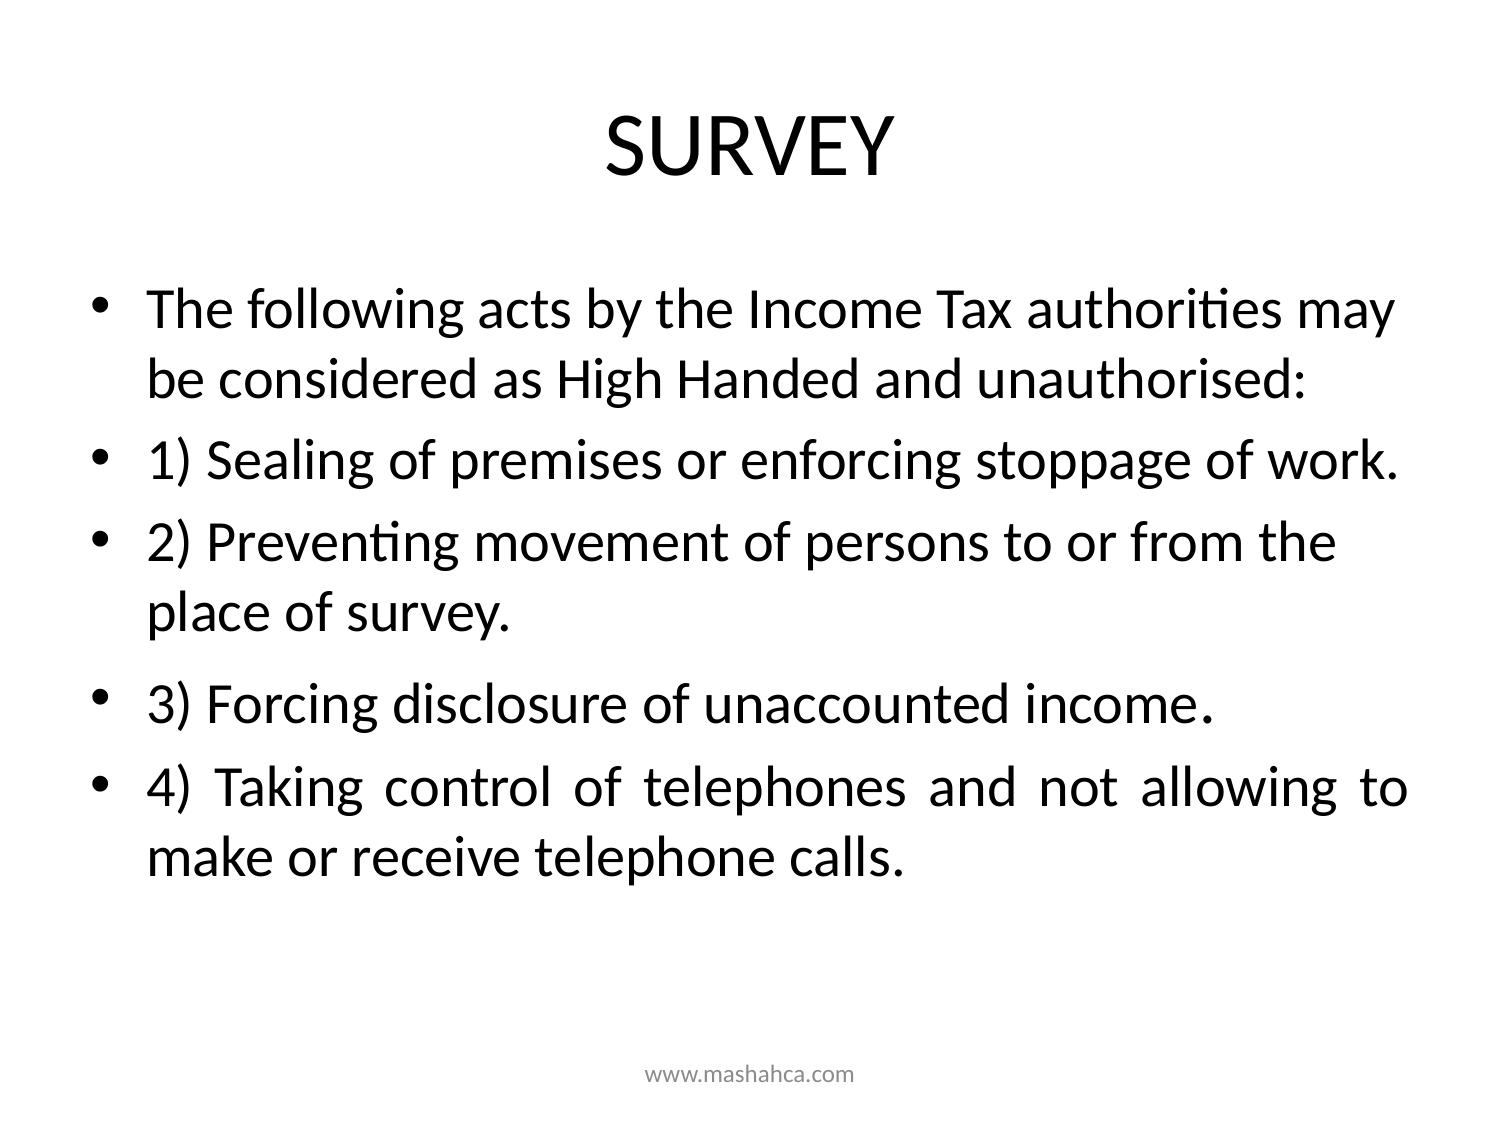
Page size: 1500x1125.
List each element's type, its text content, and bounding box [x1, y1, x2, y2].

list The following acts by the Income Tax authorities may be considered as High Handed and unauthorised: 1) Sealing of premises or enforcing stoppage of work. 2) Preventing movement of persons to or from the place of survey. 3) Forcing disclosure of unaccounted income. 4) Taking control of telephones and not allowing to make or receive telephone calls. [75, 262, 1425, 1005]
title SURVEY [75, 45, 1425, 233]
footer www.mashahca.com [512, 1042, 988, 1103]
